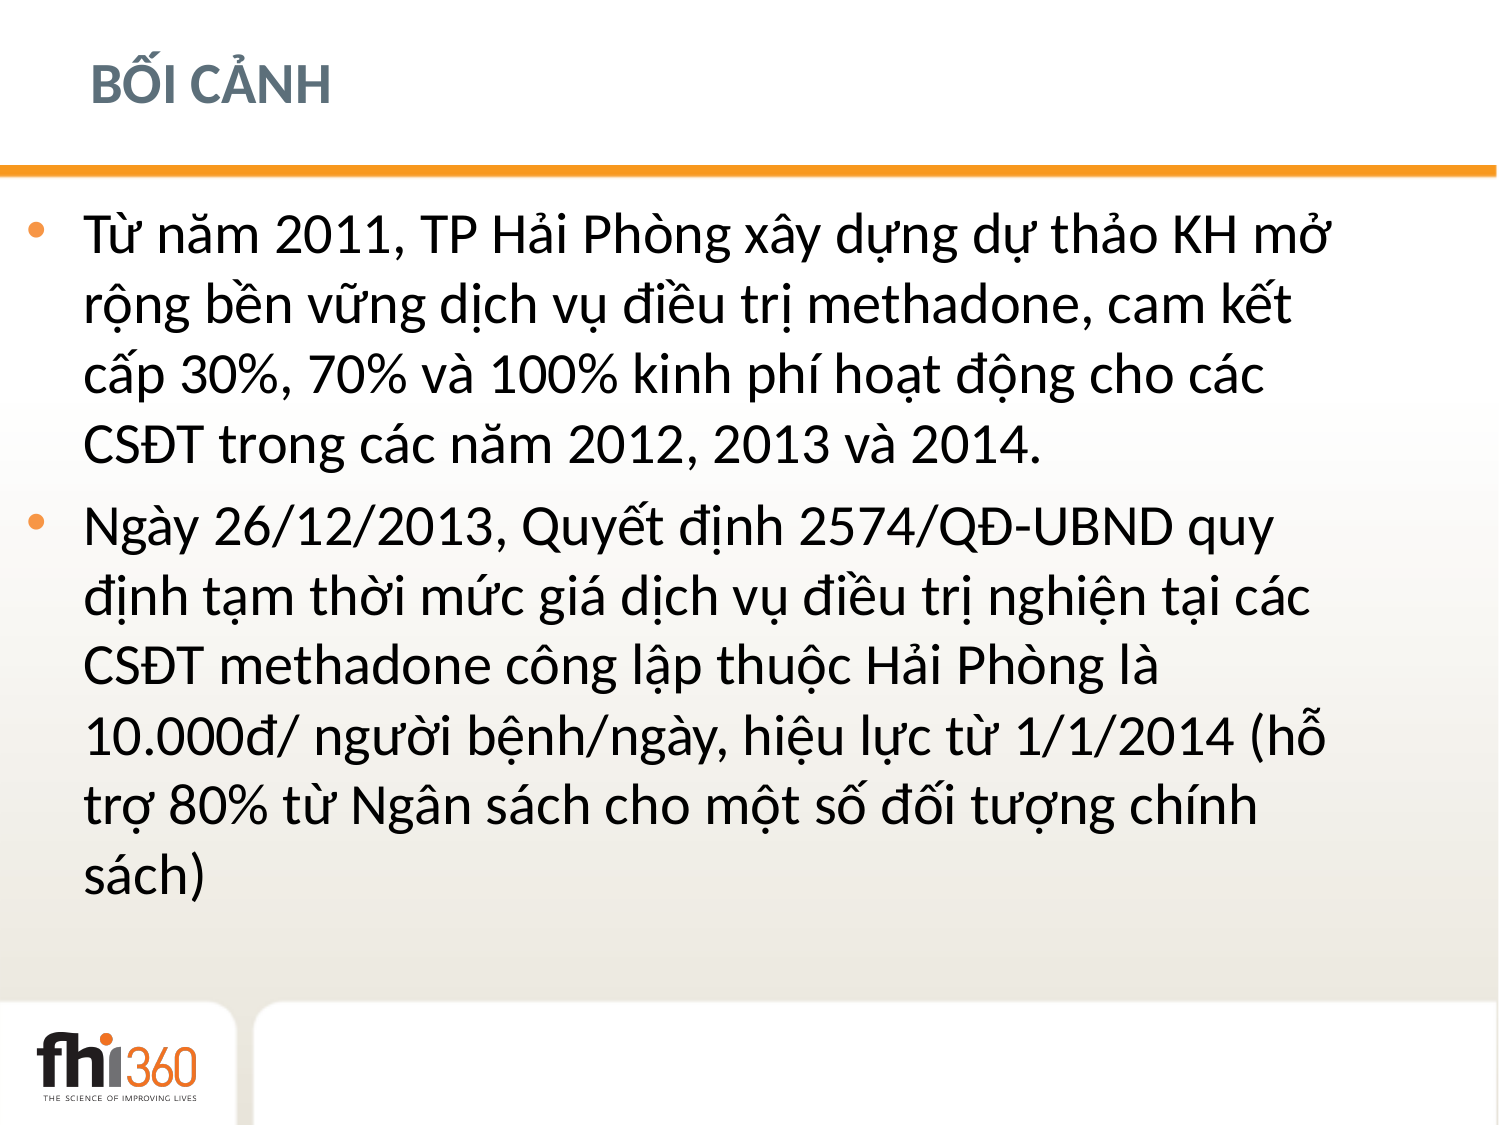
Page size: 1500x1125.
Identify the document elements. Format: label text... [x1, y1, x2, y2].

picture [0, 165, 1499, 1125]
list Từ năm 2011, TP Hải Phòng xây dựng dự thảo KH mở rộng bền vững dịch vụ điều trị methadone, cam kết cấp 30%, 70% và 100% kinh phí hoạt động cho các CSĐT trong các năm 2012, 2013 và 2014. Ngày 26/12/2013, Quyết định 2574/QĐ-UBND quy định tạm thời mức giá dịch vụ điều trị nghiện tại các CSĐT methadone công lập thuộc Hải Phòng là 10.000đ/ người bệnh/ngày, hiệu lực từ 1/1/2014 (hỗ trợ 80% từ Ngân sách cho một số đối tượng chính sách) [11, 187, 1362, 1005]
title BỐI CẢNH [75, 0, 1425, 162]
